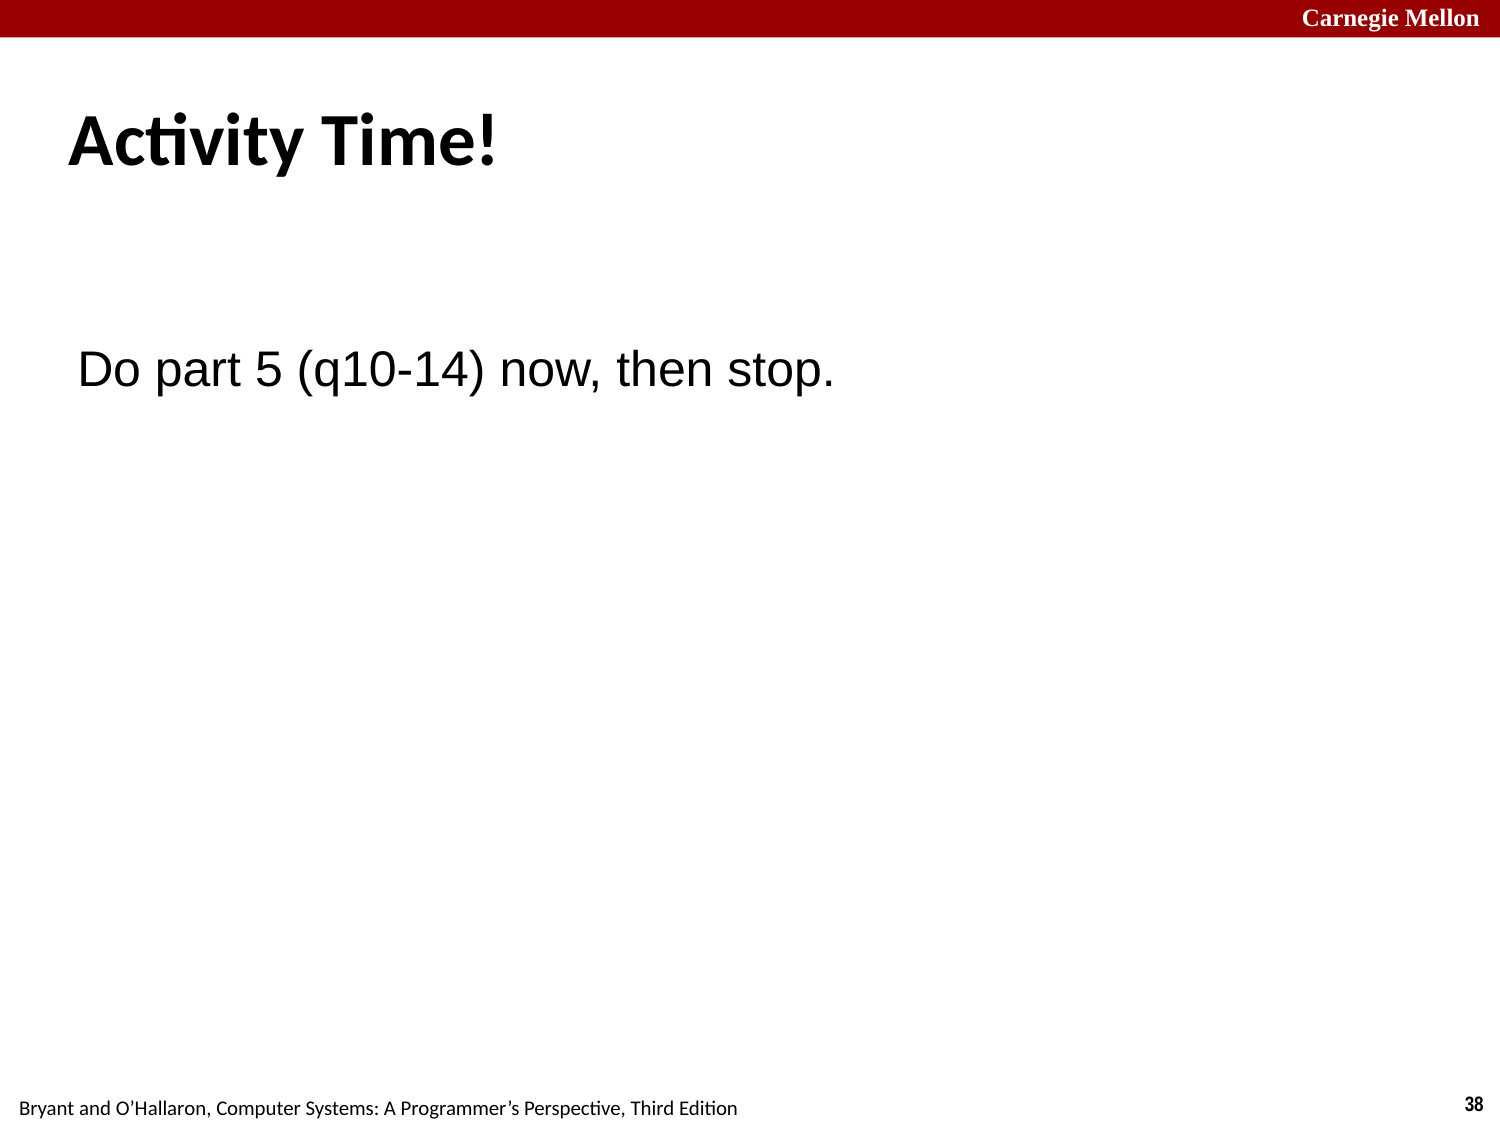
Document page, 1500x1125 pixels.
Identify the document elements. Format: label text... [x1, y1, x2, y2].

title Activity Time! [62, 41, 1438, 230]
text_box Do part 5 (q10-14) now, then stop. [62, 329, 1431, 404]
